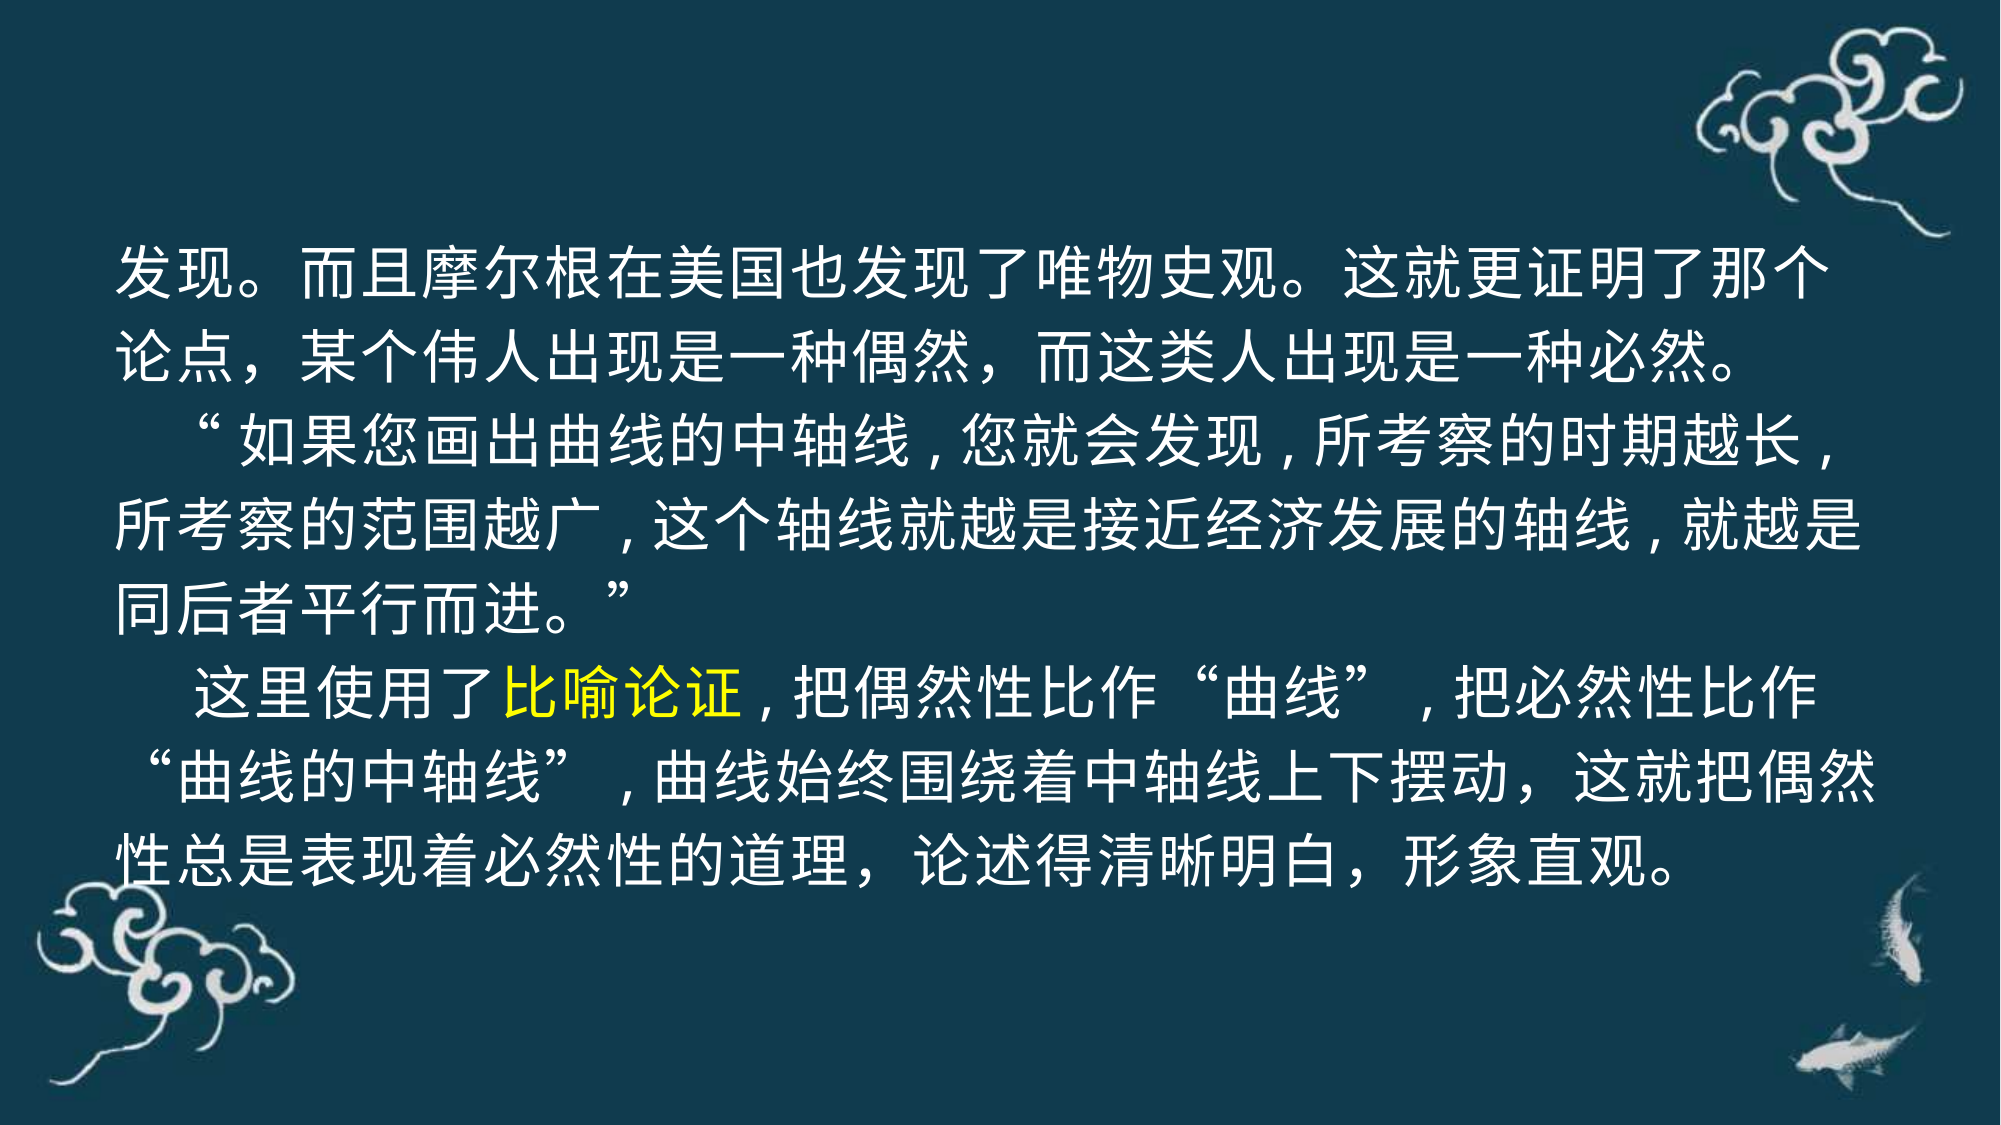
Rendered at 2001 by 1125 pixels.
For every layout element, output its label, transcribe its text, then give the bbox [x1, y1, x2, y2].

picture [0, 0, 2001, 1125]
list 发现。而且摩尔根在美国也发现了唯物史观。这就更证明了那个论点，某个伟人出现是一种偶然，而这类人出现是一种必然。 “如果您画出曲线的中轴线,您就会发现,所考察的时期越长,所考察的范围越广,这个轴线就越是接近经济发展的轴线,就越是同后者平行而进。” 这里使用了比喻论证,把偶然性比作“曲线”,把必然性比作“曲线的中轴线”,曲线始终围绕着中轴线上下摆动，这就把偶然性总是表现着必然性的道理，论述得清晰明白，形象直观。 [100, 214, 1900, 954]
